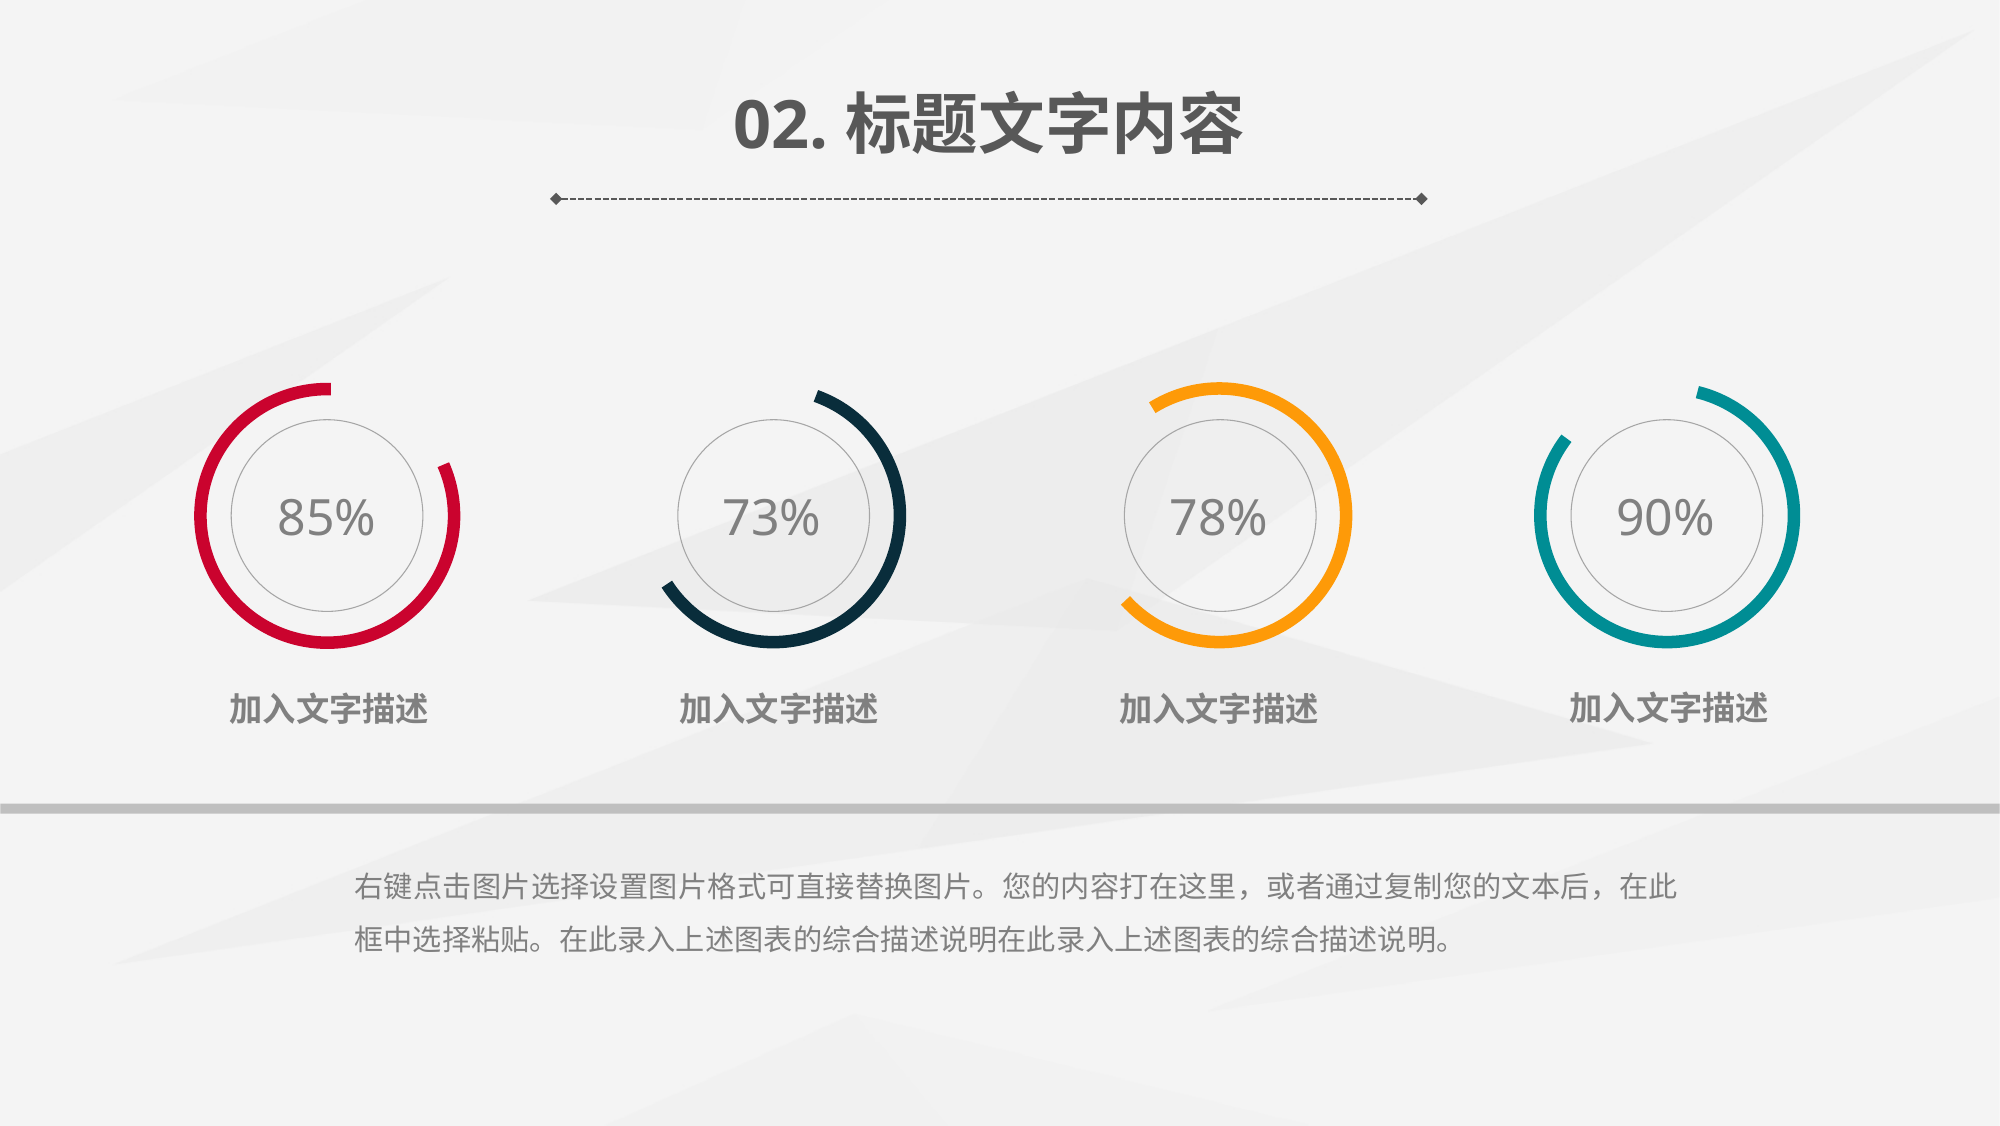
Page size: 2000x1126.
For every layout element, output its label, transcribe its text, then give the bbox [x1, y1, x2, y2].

text_box 加入文字描述 [664, 680, 894, 736]
text_box [329, 418, 416, 486]
picture [0, 0, 2000, 803]
text_box 右键点击图片选择设置图片格式可直接替换图片。您的内容打在这里，或者通过复制您的文本后，在此框中选择粘贴。在此录入上述图表的综合描述说明在此录入上述图表的综合描述说明。 [339, 843, 1695, 964]
picture [0, 815, 2000, 1126]
text_box [1123, 433, 1195, 579]
text_box [676, 418, 805, 567]
text_box [199, 388, 455, 644]
text_box [1125, 387, 1347, 643]
text_box 02.标题文字内容 [718, 74, 1276, 170]
text_box 加入文字描述 [1554, 679, 1785, 734]
text_box 加入文字描述 [214, 680, 444, 736]
text_box [1590, 418, 1690, 477]
text_box [0, 803, 2000, 815]
text_box [666, 395, 901, 643]
text_box 90% [1601, 477, 1730, 553]
text_box 73% [708, 477, 837, 553]
text_box [1539, 391, 1795, 643]
text_box 85% [263, 477, 392, 553]
text_box 78% [1154, 478, 1283, 553]
text_box 加入文字描述 [1104, 680, 1334, 736]
